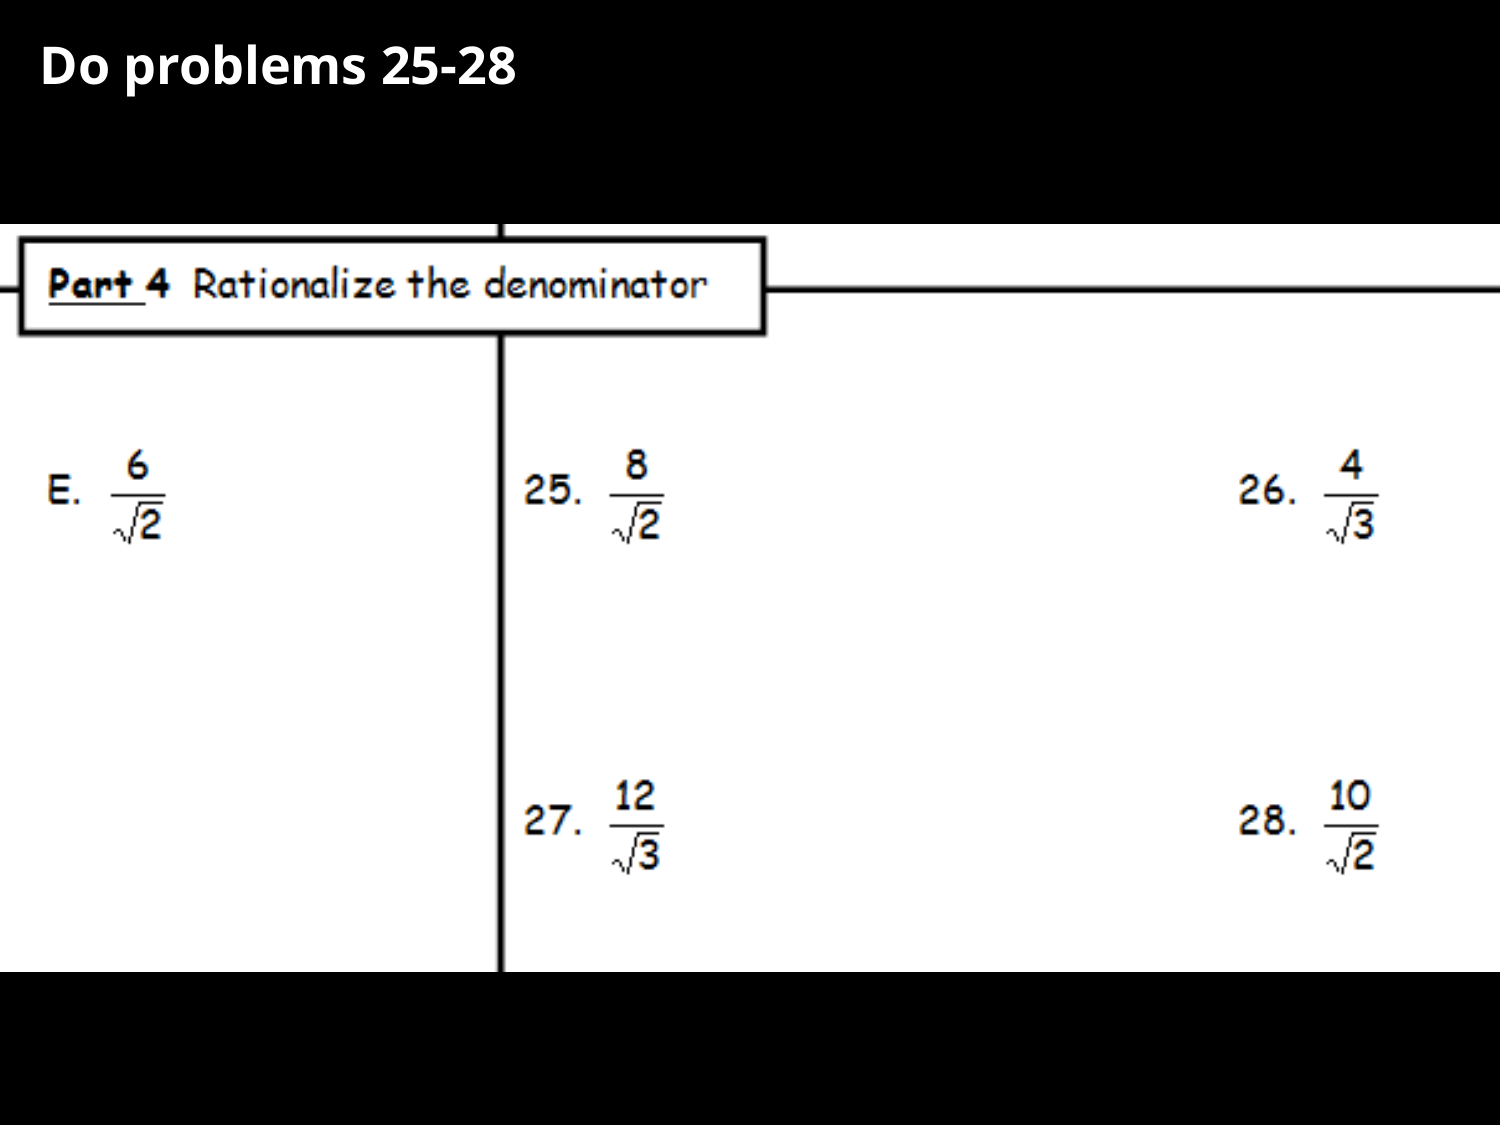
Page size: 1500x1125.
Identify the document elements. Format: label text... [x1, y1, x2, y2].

text_box Do problems 25-28 [24, 24, 1463, 103]
picture [0, 224, 1500, 972]
